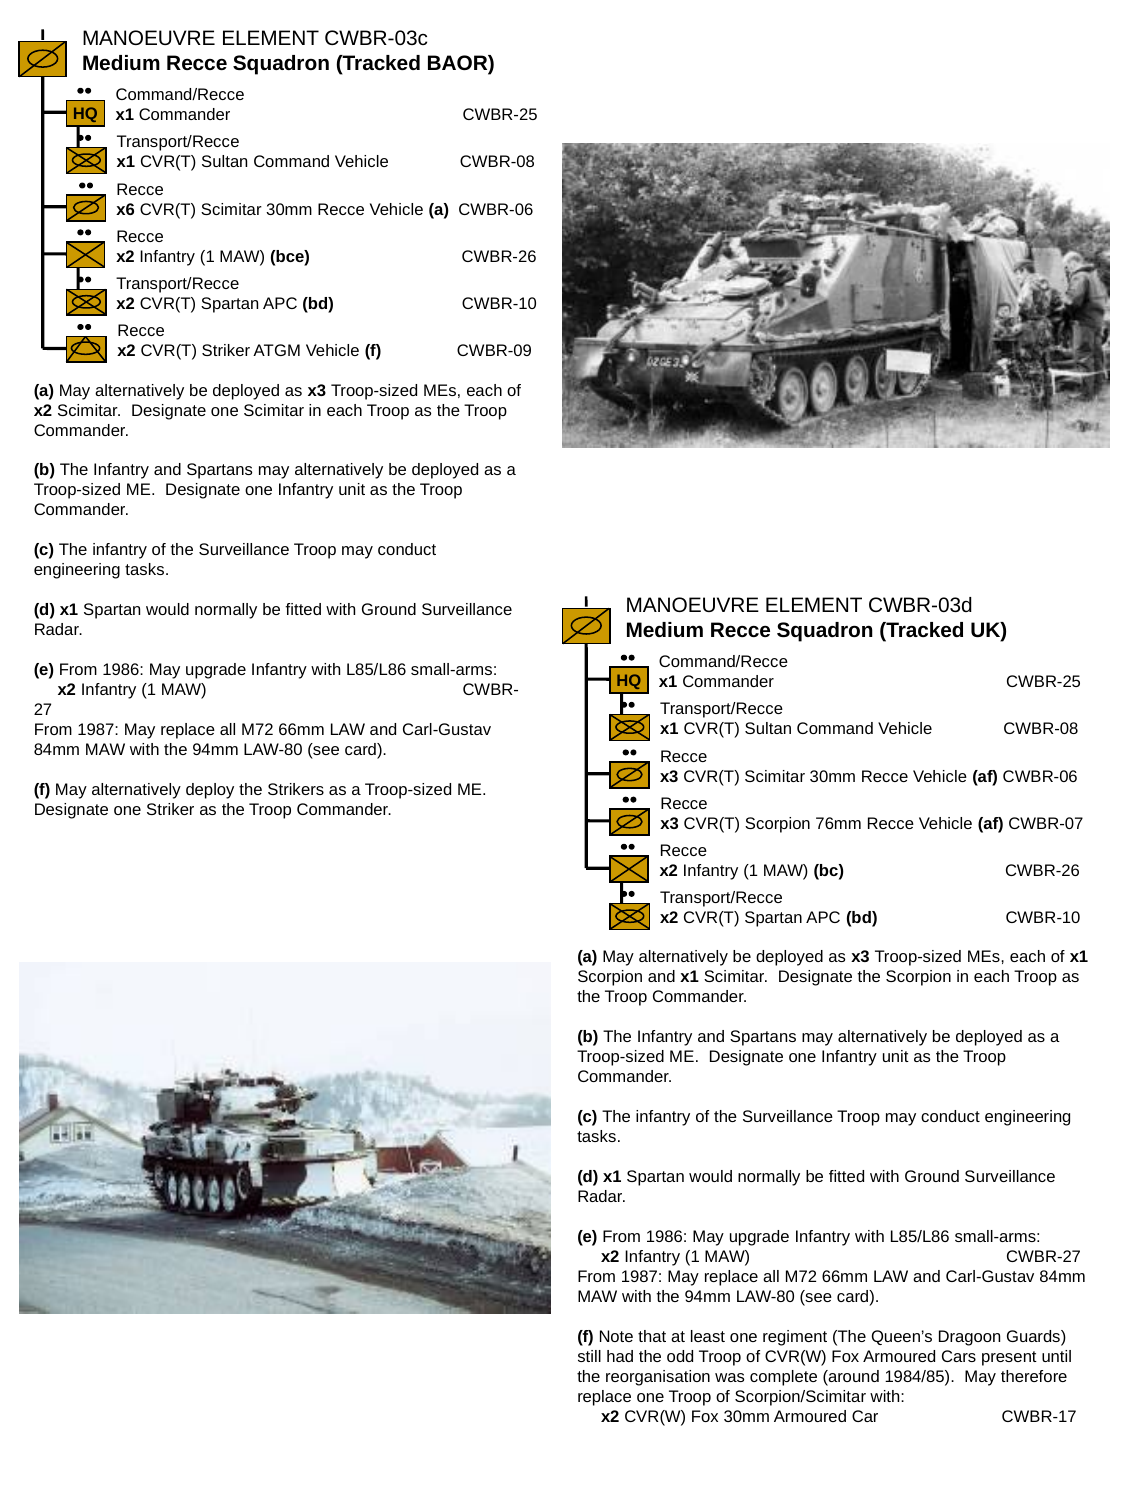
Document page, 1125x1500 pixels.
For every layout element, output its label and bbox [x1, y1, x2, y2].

picture [18, 962, 551, 1315]
text_box [19, 17, 554, 368]
text_box [19, 372, 544, 826]
text_box [562, 584, 1099, 935]
text_box [562, 938, 1106, 1433]
picture [562, 143, 1110, 448]
